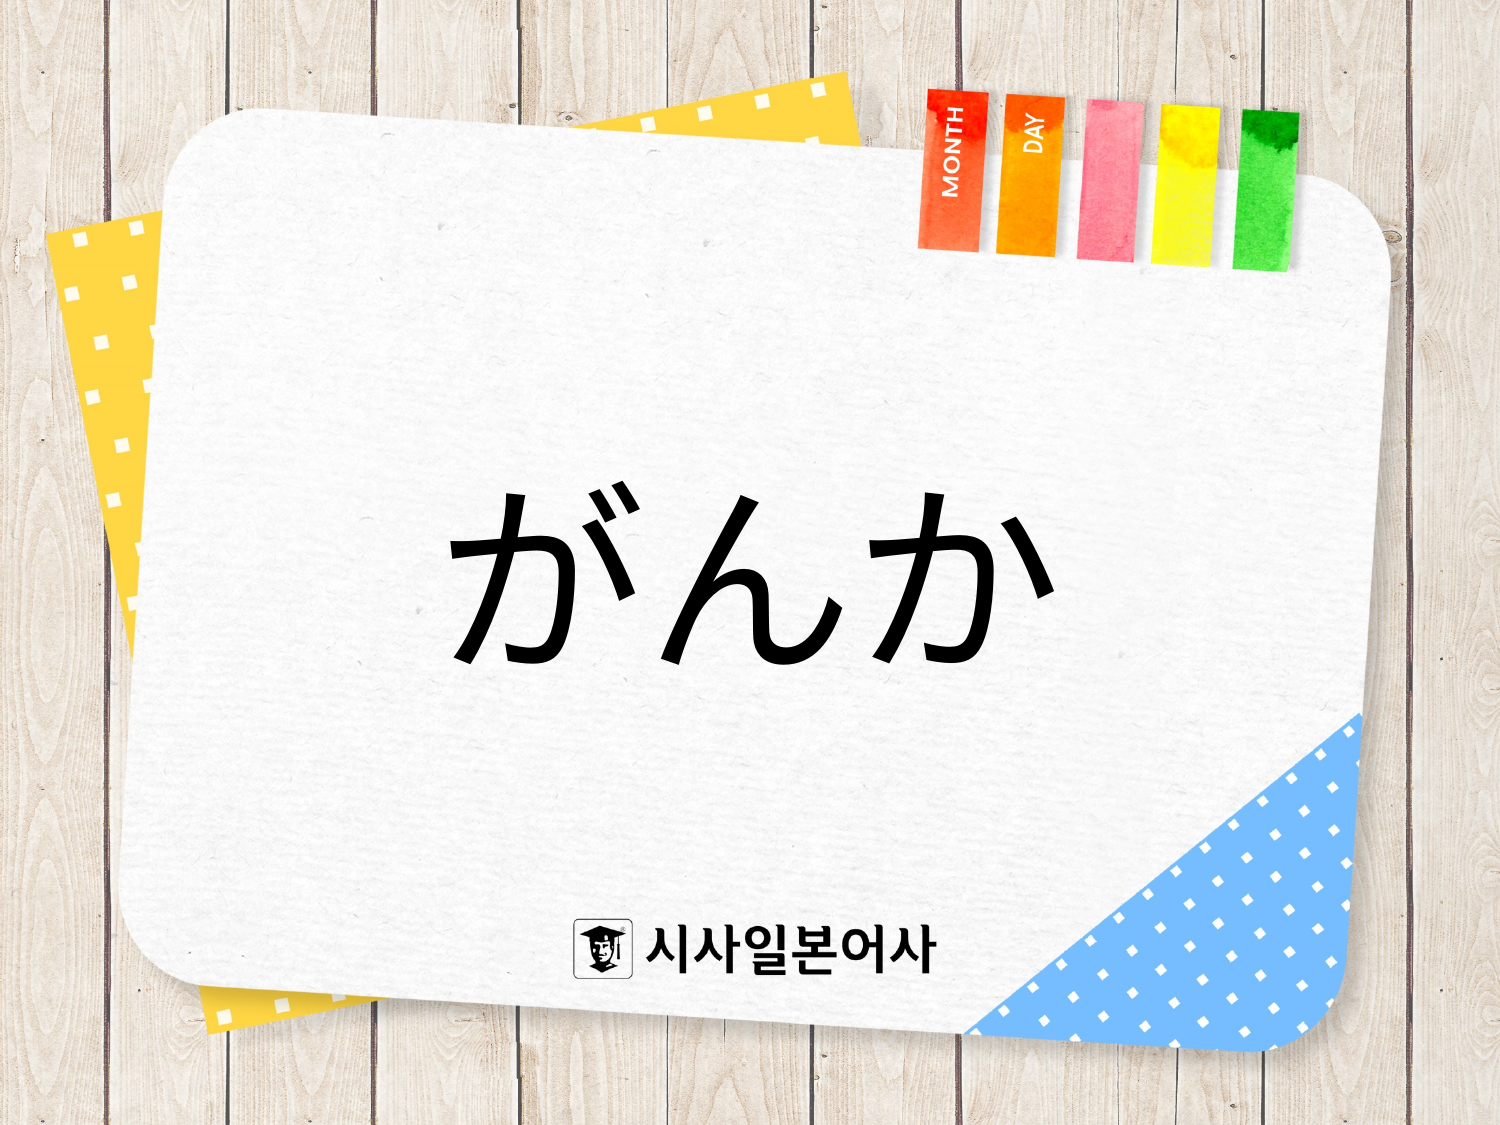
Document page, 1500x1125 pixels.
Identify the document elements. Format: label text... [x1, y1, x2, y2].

picture [0, 0, 1500, 1125]
title がんか [75, 338, 1425, 811]
